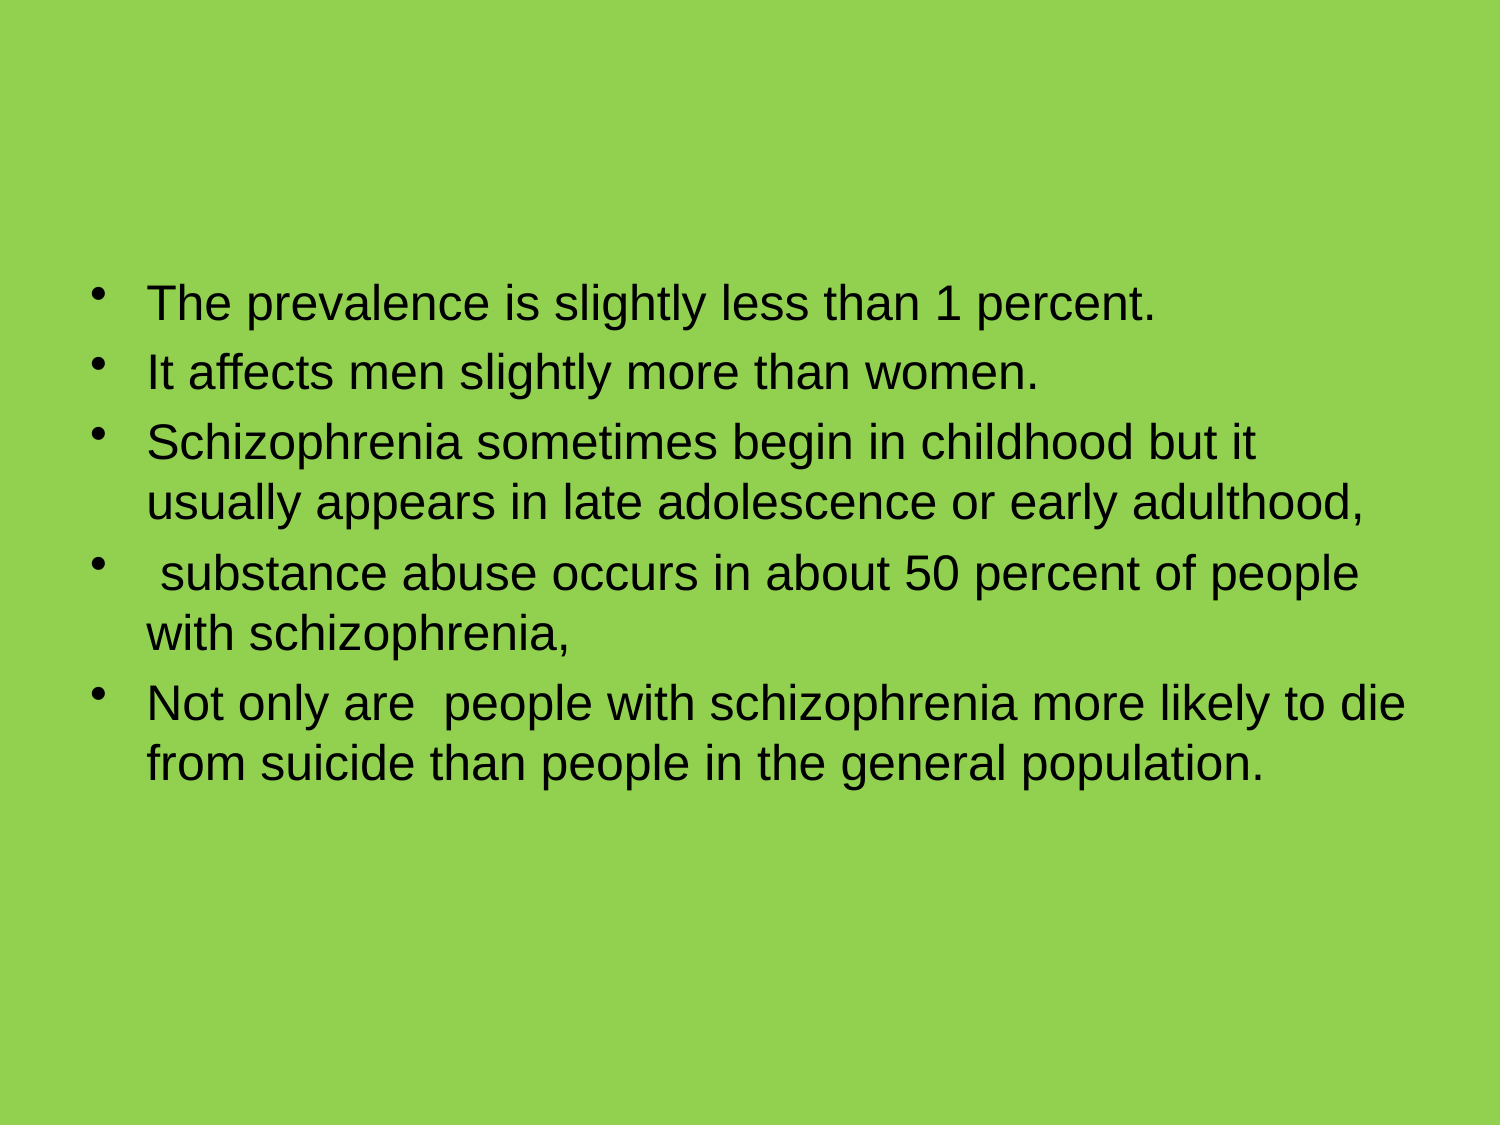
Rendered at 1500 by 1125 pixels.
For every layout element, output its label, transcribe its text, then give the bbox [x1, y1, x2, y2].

list The prevalence is slightly less than 1 percent. It affects men slightly more than women. Schizophrenia sometimes begin in childhood but it usually appears in late adolescence or early adulthood, substance abuse occurs in about 50 percent of people with schizophrenia, Not only are people with schizophrenia more likely to die from suicide than people in the general population. [75, 262, 1425, 1005]
